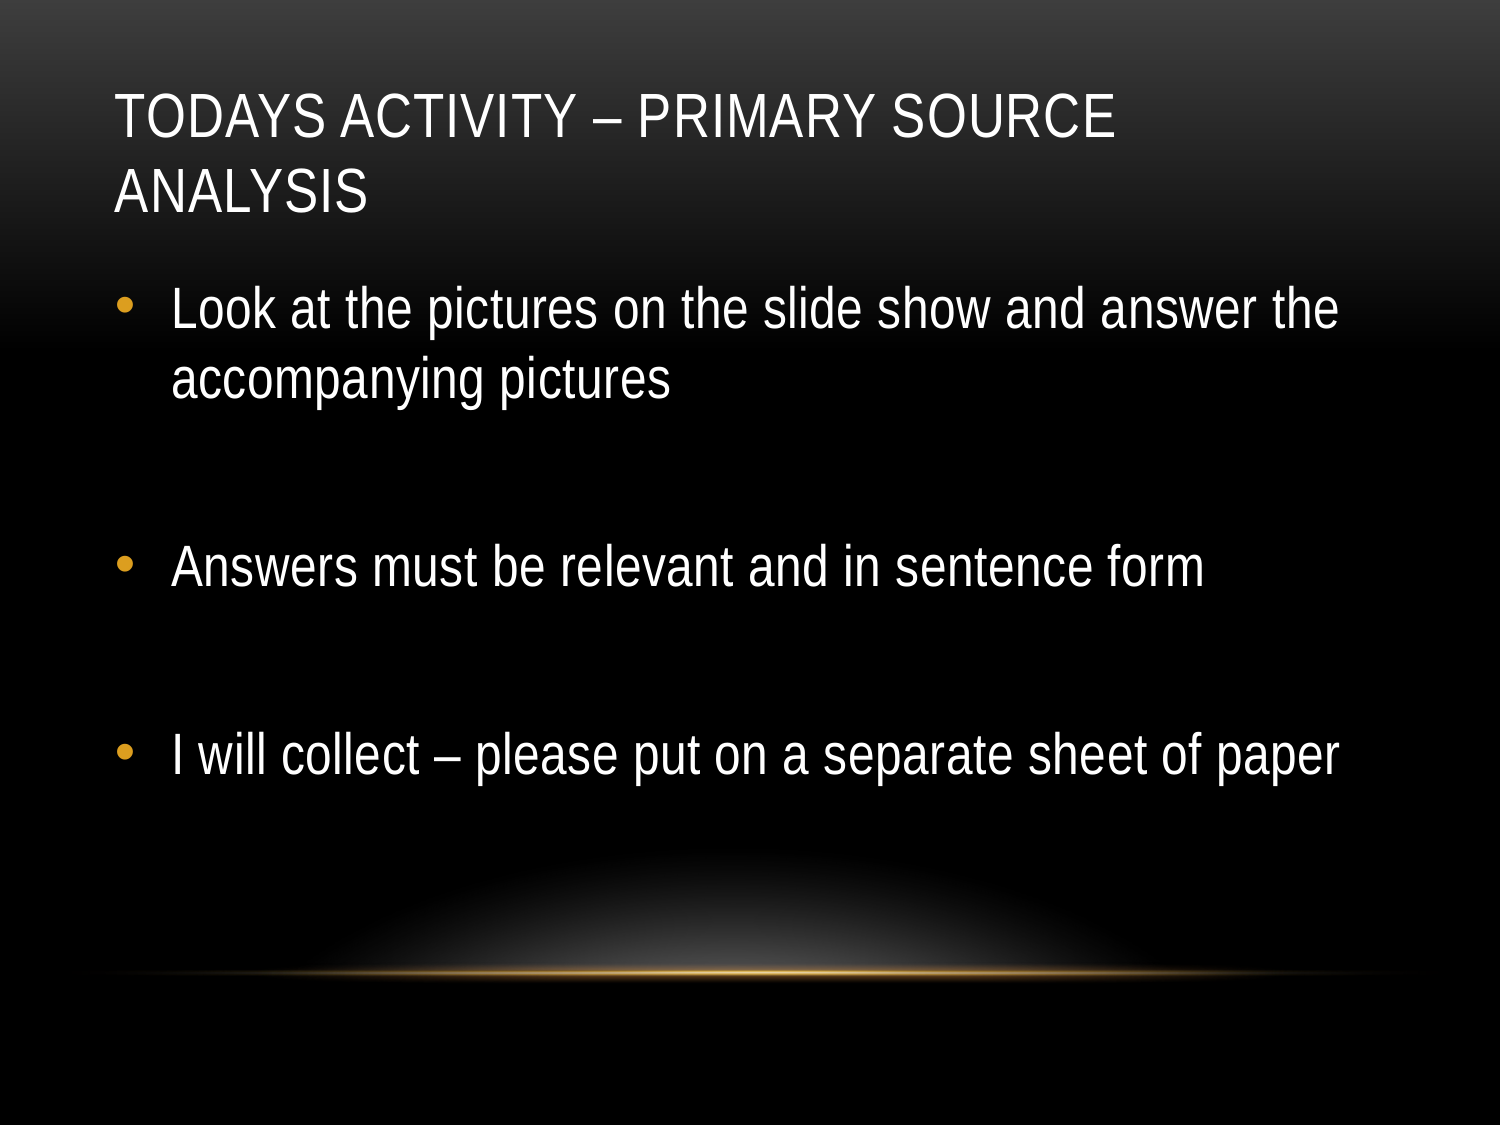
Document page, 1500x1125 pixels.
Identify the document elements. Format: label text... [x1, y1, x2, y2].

list Look at the pictures on the slide show and answer the accompanying pictures Answers must be relevant and in sentence form I will collect – please put on a separate sheet of paper [99, 262, 1400, 938]
picture [0, 0, 1500, 1125]
title Todays activity – Primary Source Analysis [99, 45, 1400, 233]
